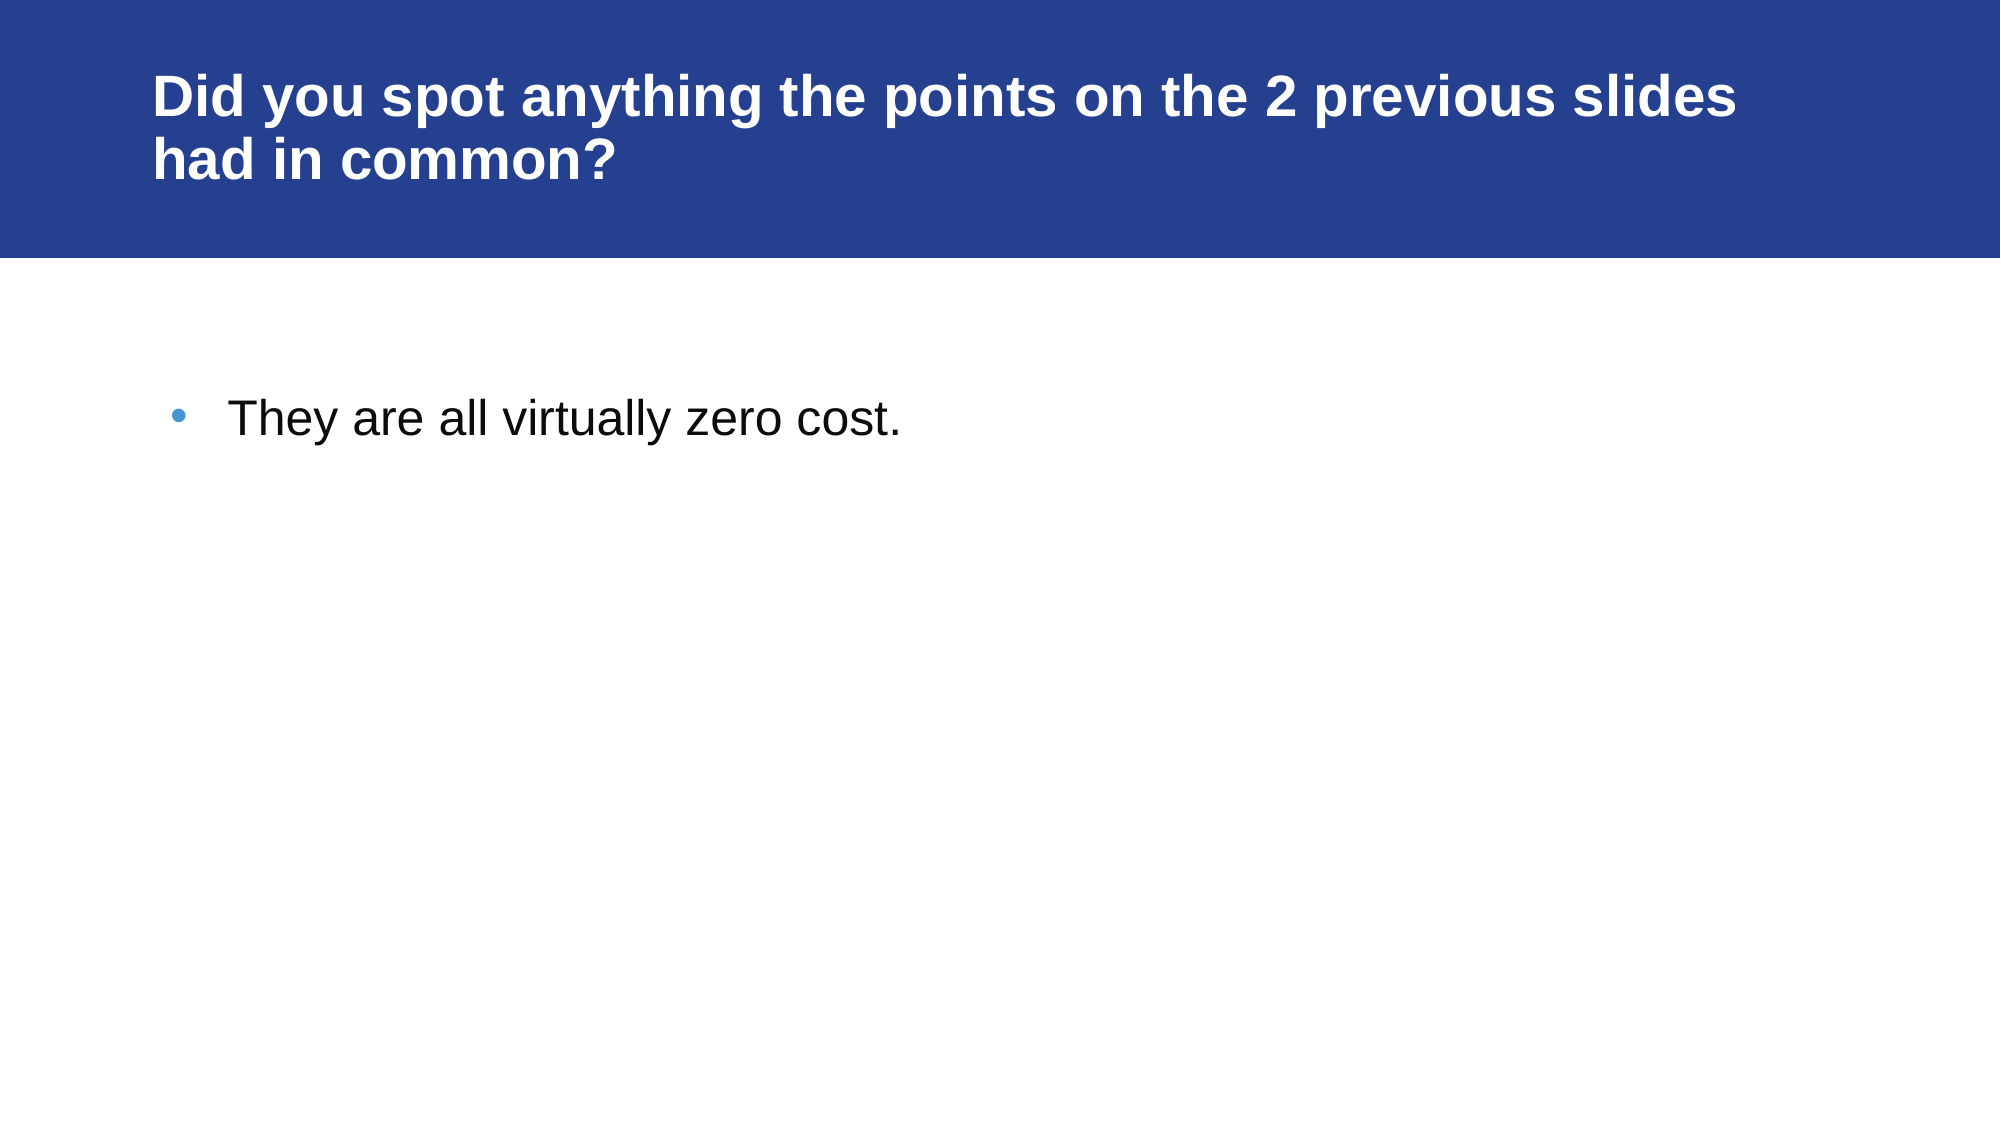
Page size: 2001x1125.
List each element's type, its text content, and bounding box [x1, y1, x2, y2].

title Did you spot anything the points on the 2 previous slides had in common? [137, 20, 1863, 238]
list They are all virtually zero cost. [137, 299, 1863, 1025]
